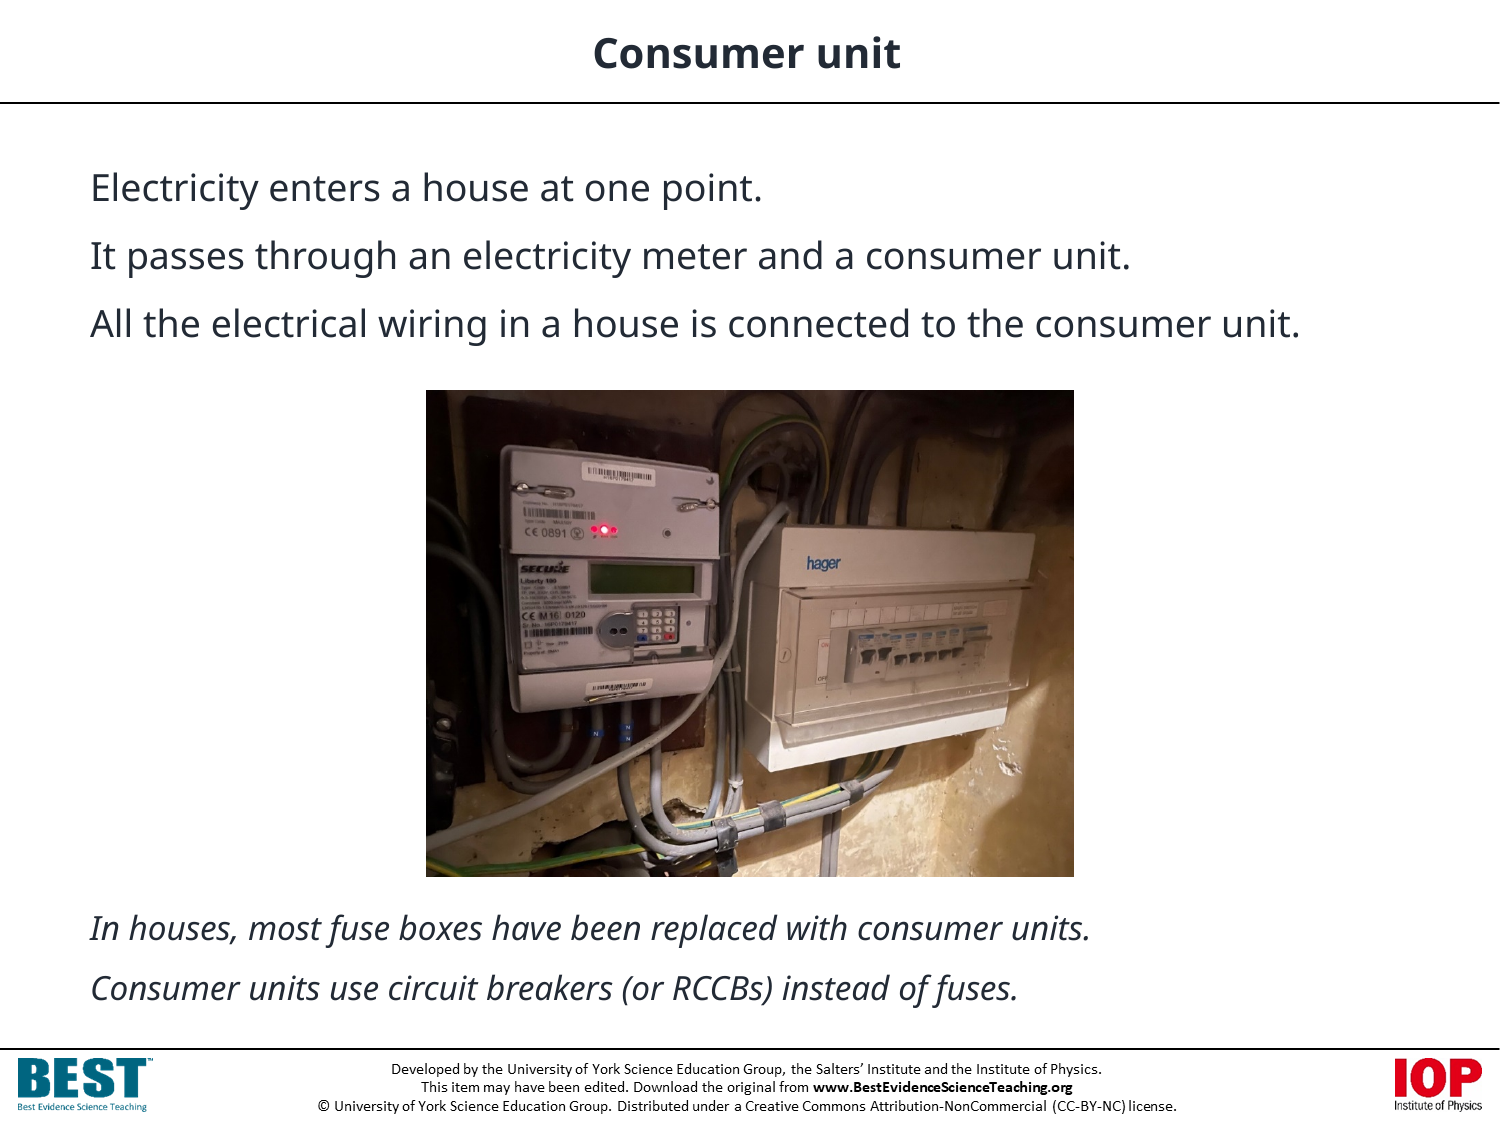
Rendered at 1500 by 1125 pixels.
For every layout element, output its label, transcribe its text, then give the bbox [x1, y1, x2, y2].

text_box Consumer unit [23, 4, 1471, 99]
picture [0, 102, 1500, 1125]
